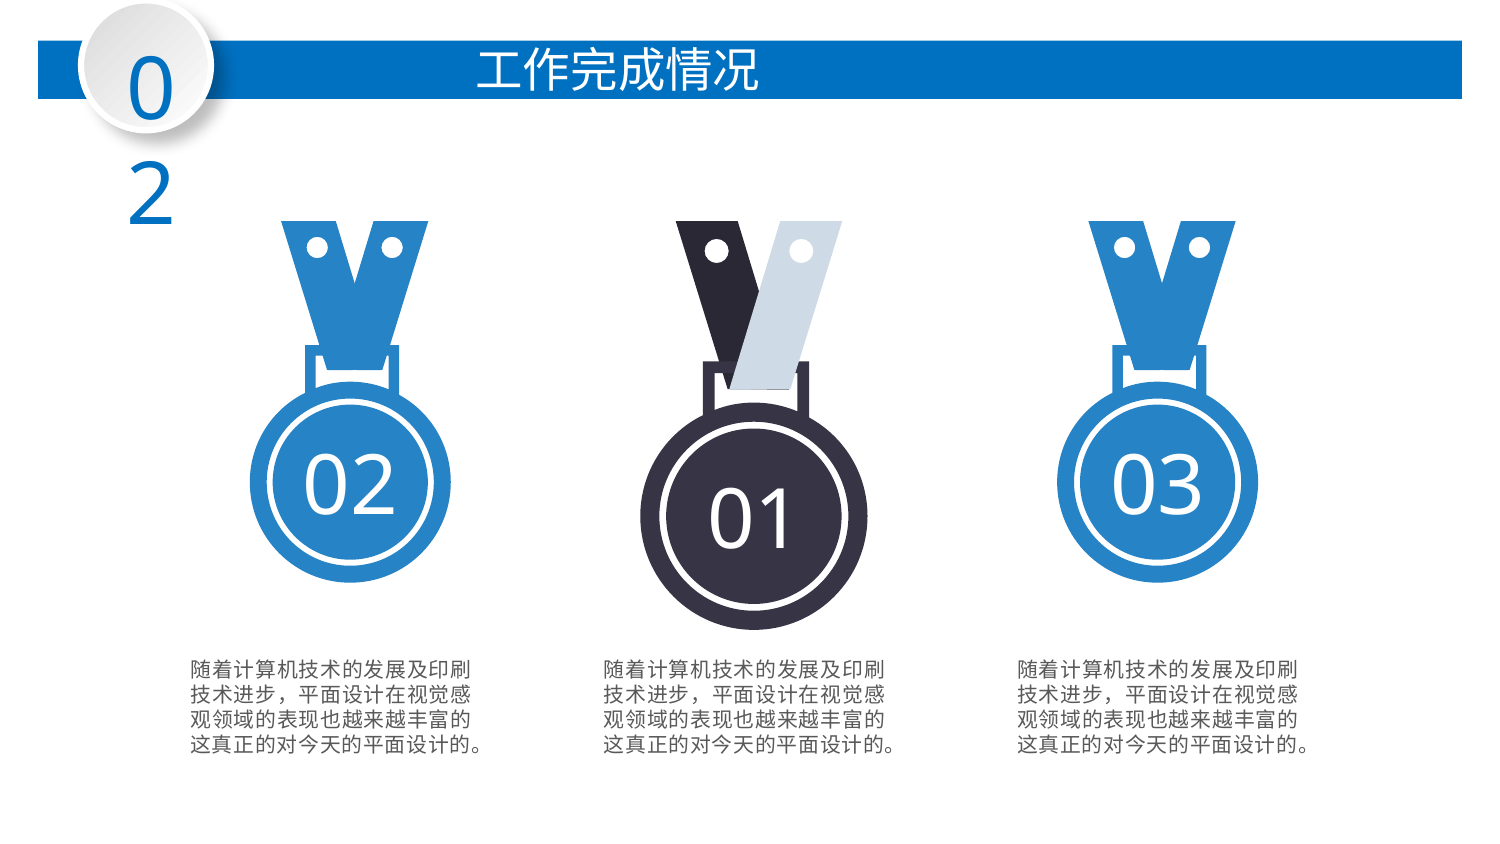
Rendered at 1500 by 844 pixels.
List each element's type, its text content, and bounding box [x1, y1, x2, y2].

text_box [1056, 220, 1259, 583]
text_box 随着计算机技术的发展及印刷技术进步，平面设计在视觉感观领域的表现也越来越丰富的这真正的对今天的平面设计的。 [1002, 648, 1313, 764]
text_box 随着计算机技术的发展及印刷技术进步，平面设计在视觉感观领域的表现也越来越丰富的这真正的对今天的平面设计的。 [589, 648, 900, 764]
text_box [224, 40, 340, 99]
text_box [38, 40, 75, 99]
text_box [640, 220, 868, 631]
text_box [80, 0, 212, 147]
text_box 随着计算机技术的发展及印刷技术进步，平面设计在视觉感观领域的表现也越来越丰富的这真正的对今天的平面设计的。 [175, 648, 487, 764]
text_box 工作完成情况 [340, 27, 896, 108]
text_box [249, 220, 451, 583]
text_box [896, 40, 1462, 99]
